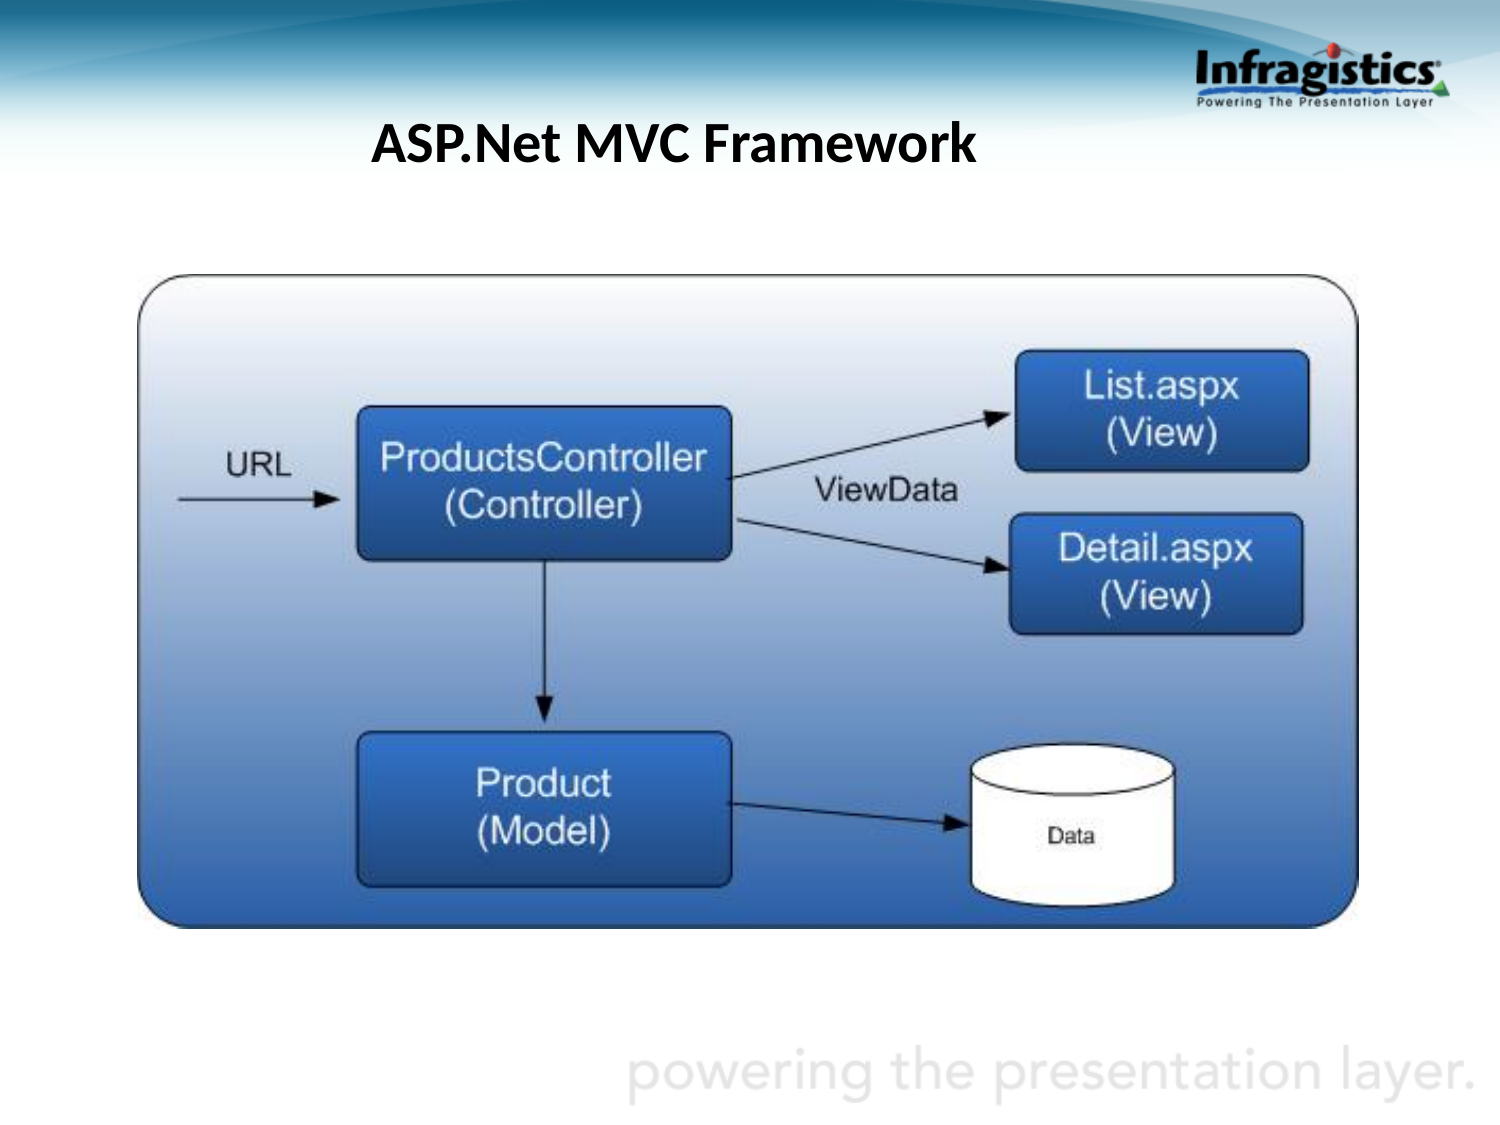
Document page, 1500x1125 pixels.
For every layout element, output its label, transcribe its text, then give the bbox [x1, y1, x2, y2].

title ASP.Net MVC Framework [0, 44, 1351, 233]
picture [0, 0, 1500, 1125]
